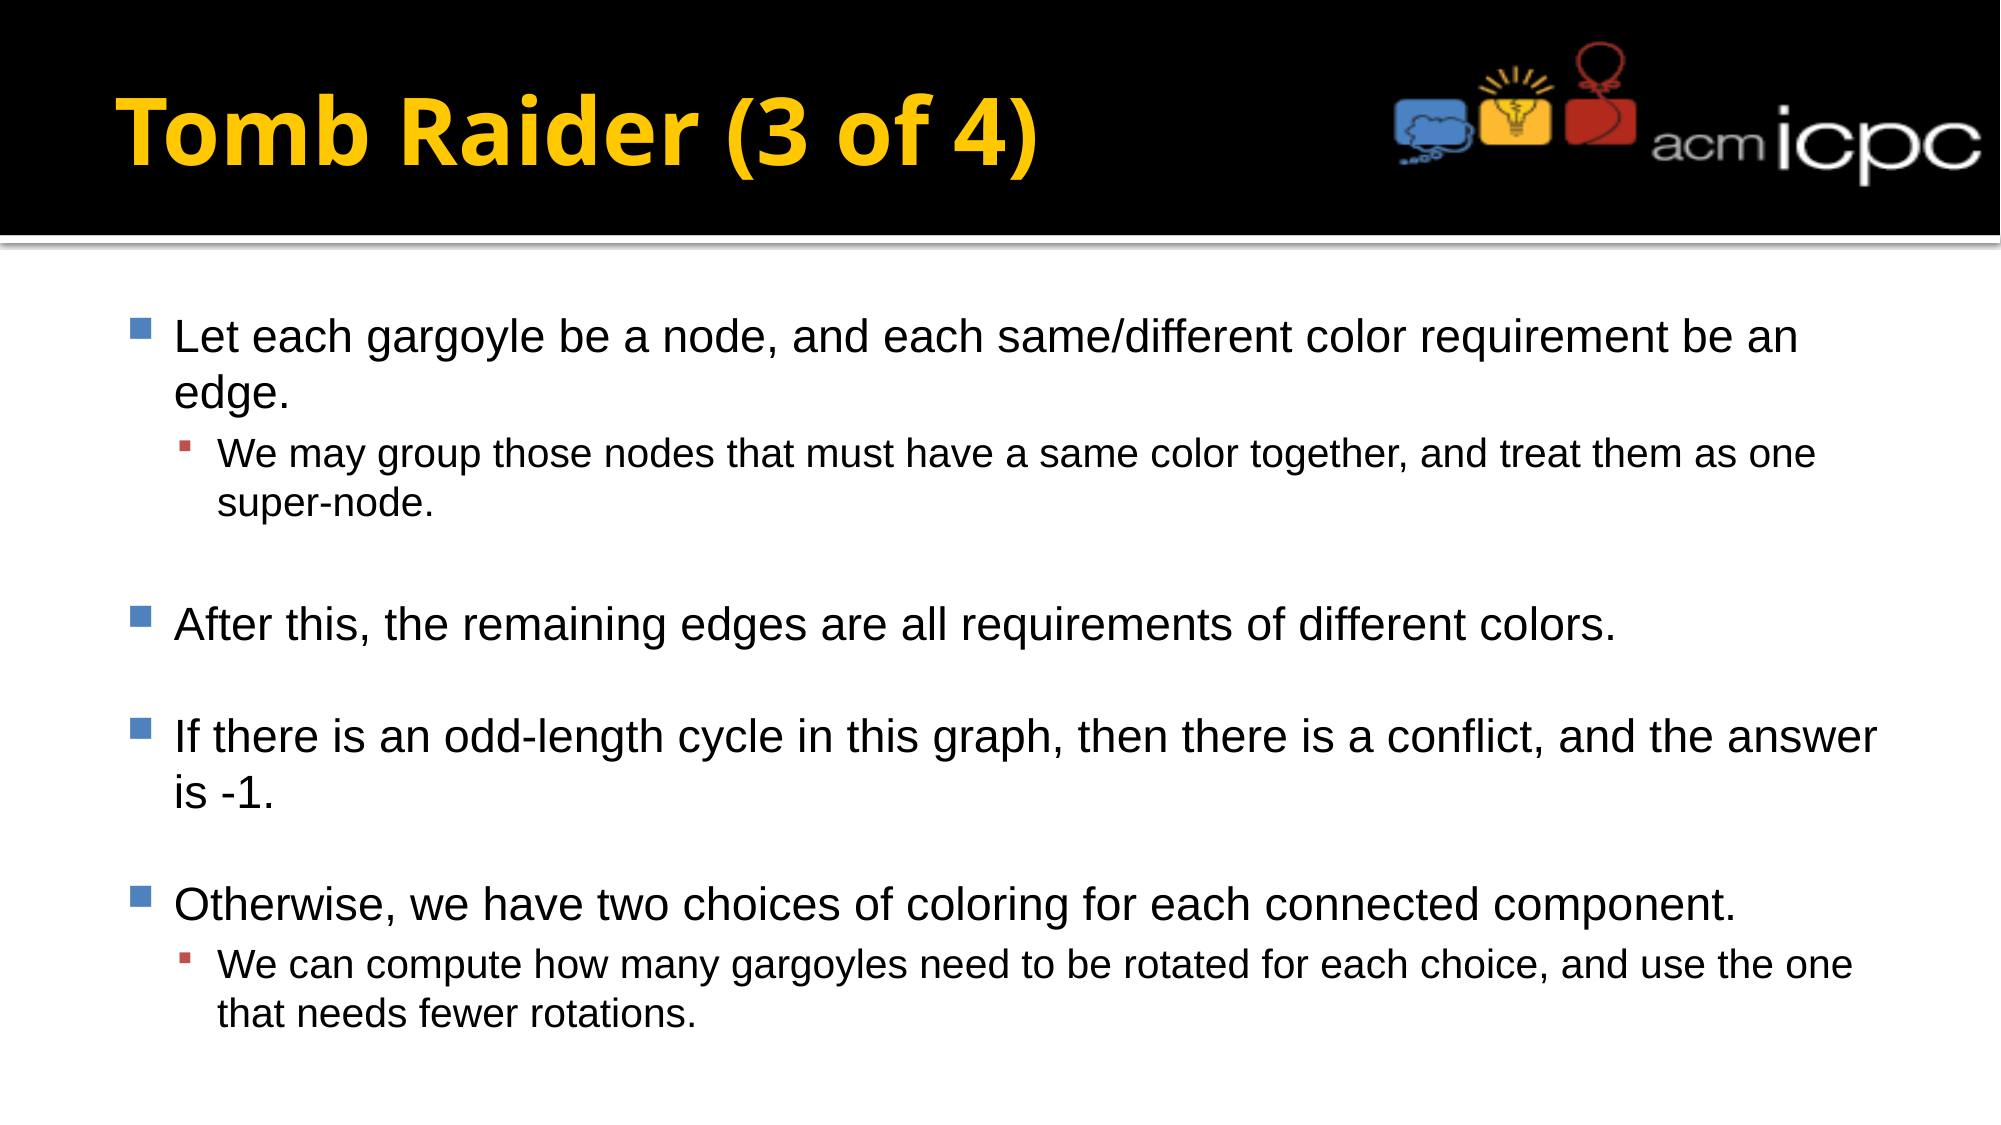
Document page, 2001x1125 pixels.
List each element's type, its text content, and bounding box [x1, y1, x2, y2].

list Let each gargoyle be a node, and each same/different color requirement be an edge. We may group those nodes that must have a same color together, and treat them as one super-node. After this, the remaining edges are all requirements of different colors. If there is an odd-length cycle in this graph, then there is a conflict, and the answer is -1. Otherwise, we have two choices of coloring for each connected component. We can compute how many gargoyles need to be rotated for each choice, and use the one that needs fewer rotations. [99, 291, 1900, 1050]
title Tomb Raider (3 of 4) [99, 25, 1350, 231]
picture [1366, 24, 2000, 191]
